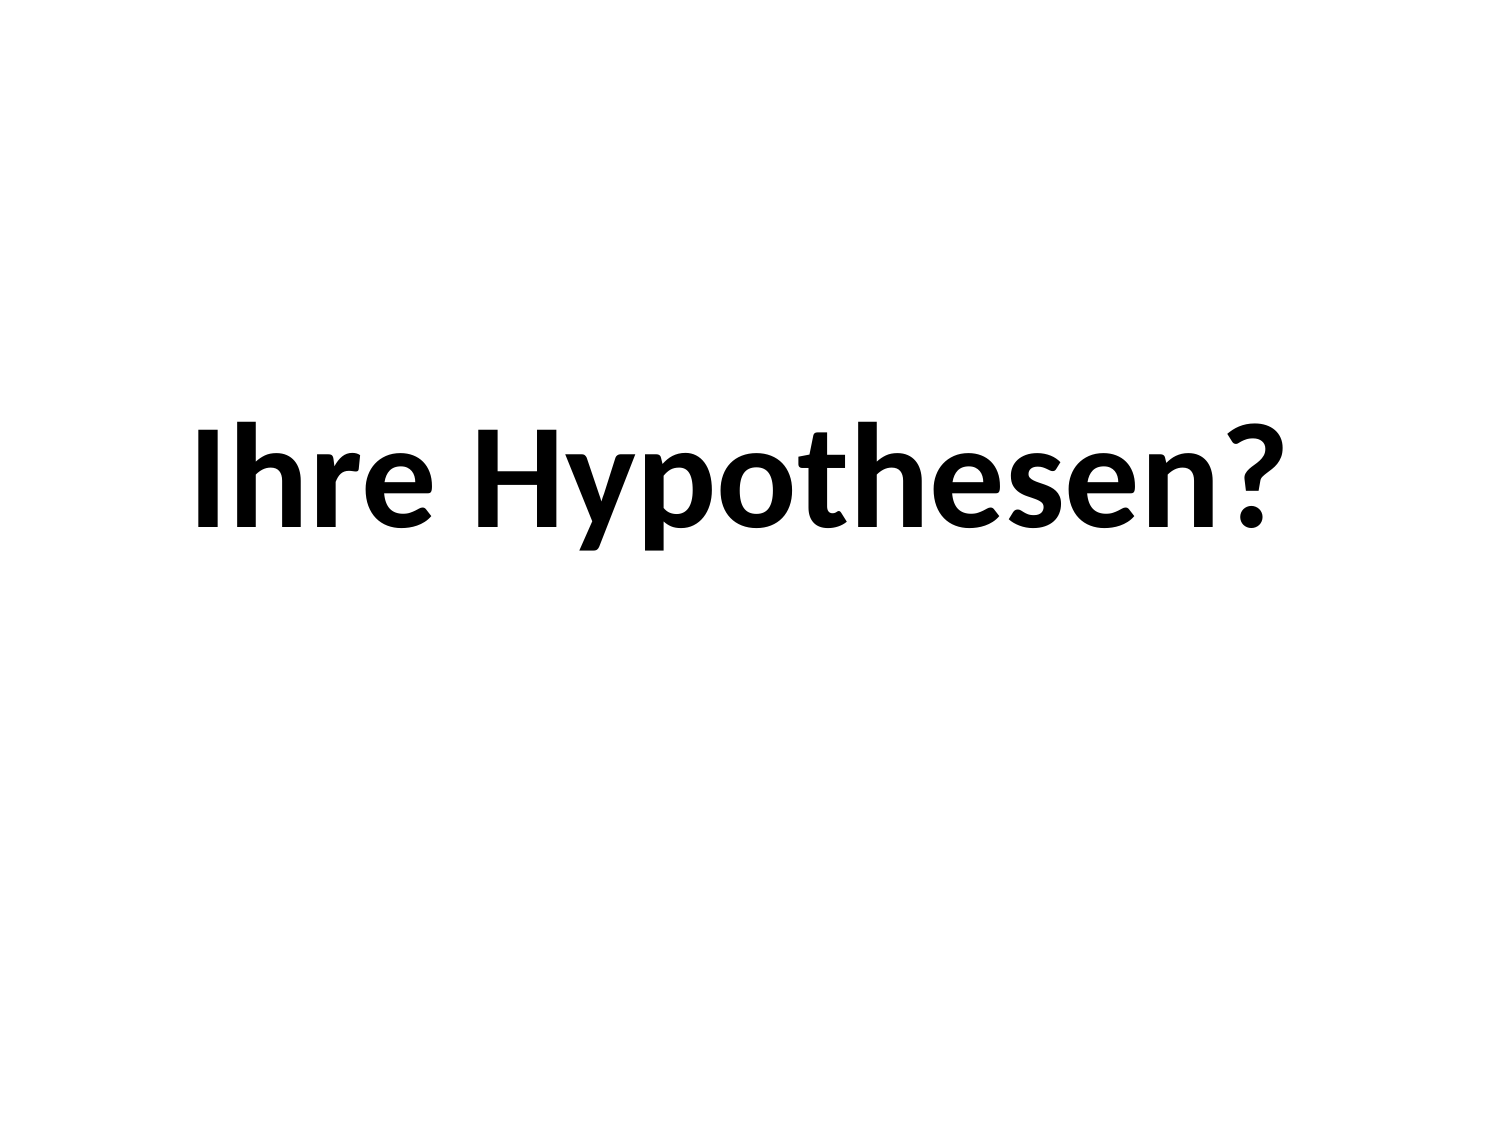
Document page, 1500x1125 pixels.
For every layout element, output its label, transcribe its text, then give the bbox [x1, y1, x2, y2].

title Ihre Hypothesen? [64, 373, 1415, 561]
